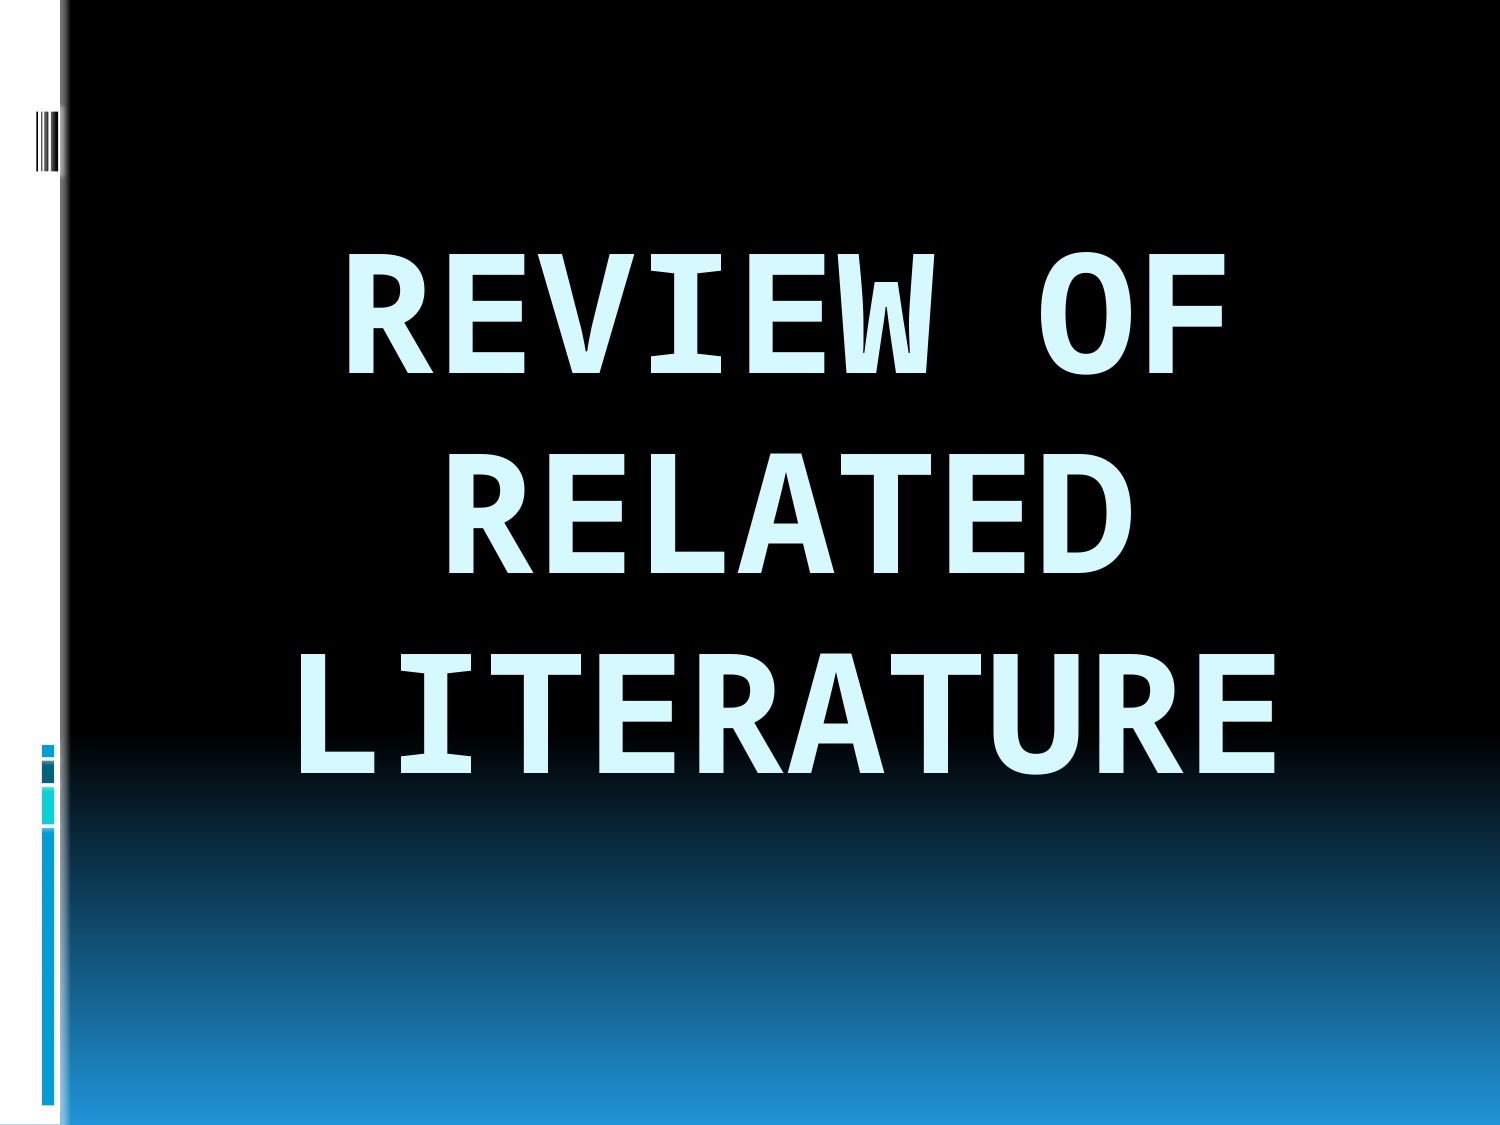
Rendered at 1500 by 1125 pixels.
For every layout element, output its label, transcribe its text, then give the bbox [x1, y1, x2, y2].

title Review of related literature [150, 200, 1425, 1037]
